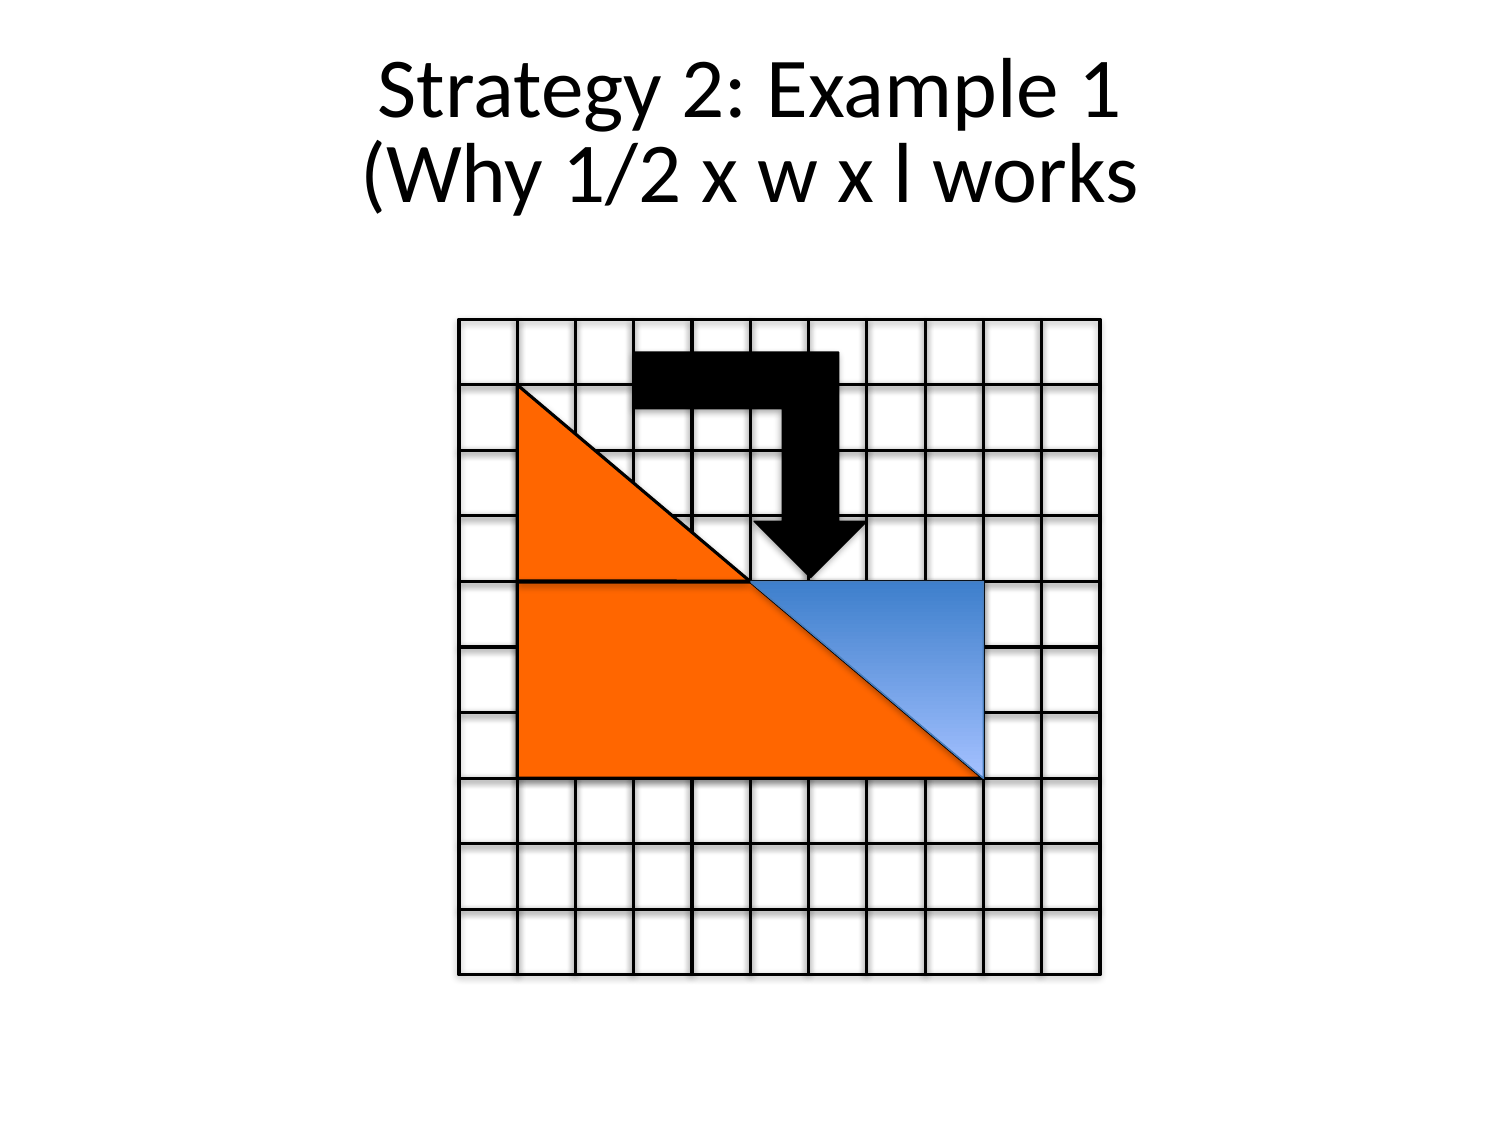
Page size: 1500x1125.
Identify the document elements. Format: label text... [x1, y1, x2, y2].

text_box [458, 318, 1101, 976]
title Strategy 2: Example 1 (Why 1/2 x w x l works [75, 45, 1425, 233]
